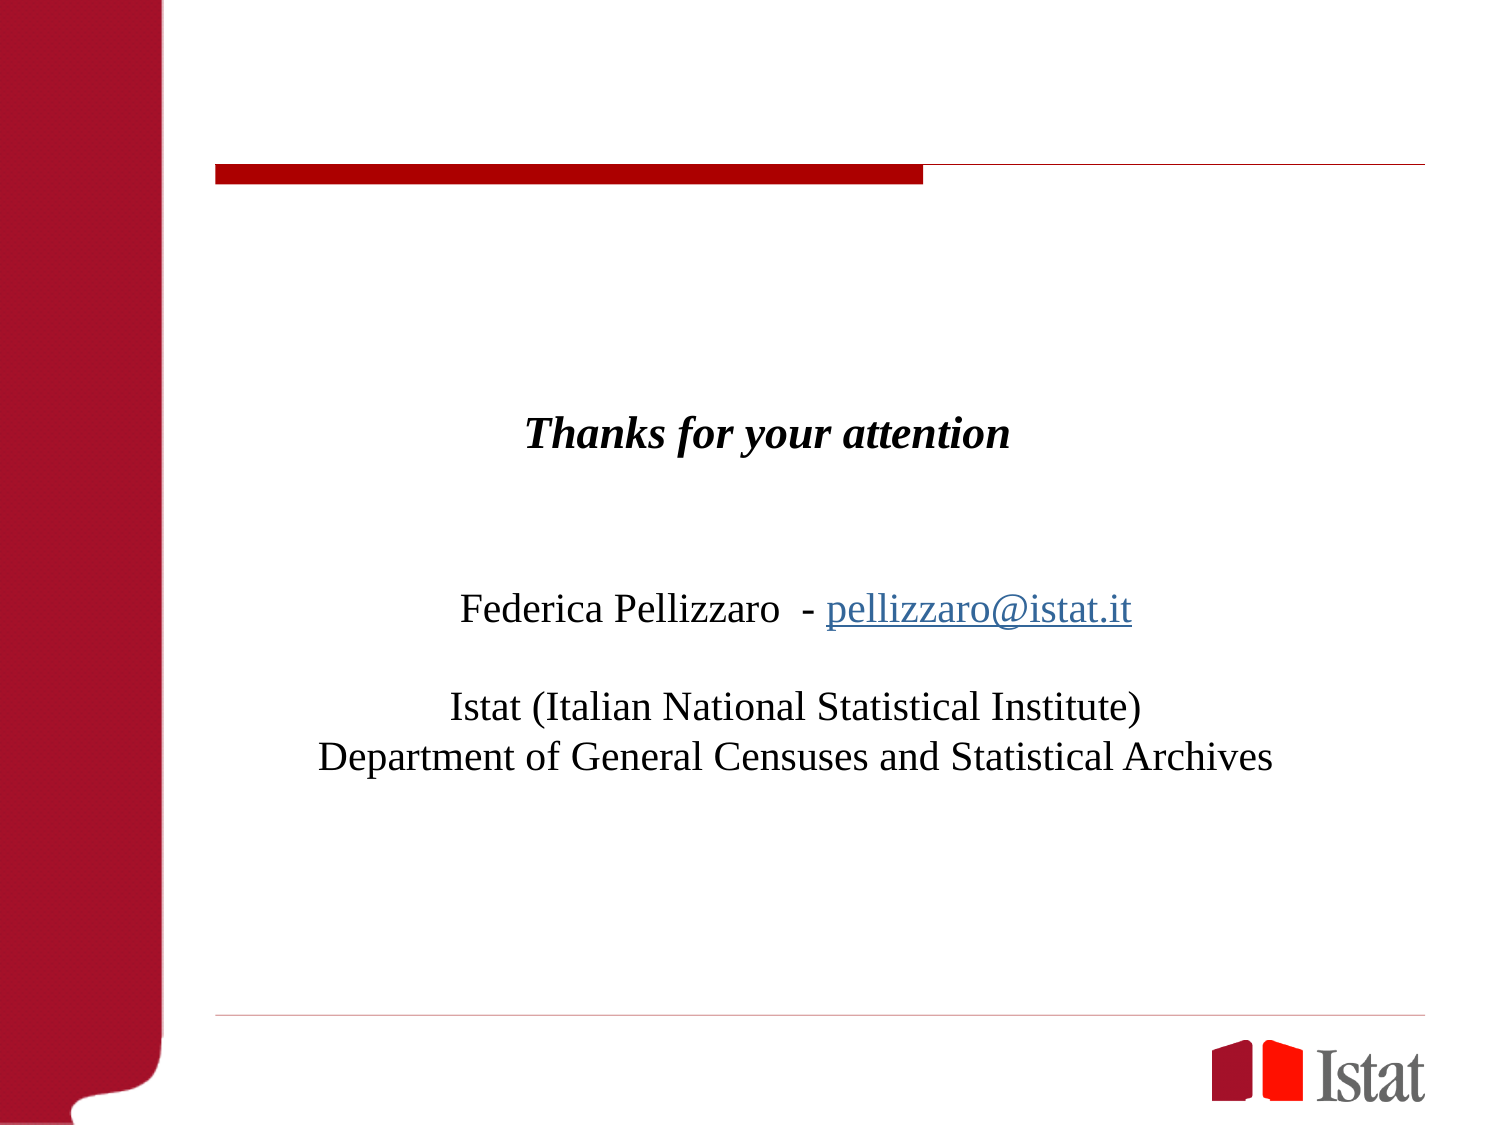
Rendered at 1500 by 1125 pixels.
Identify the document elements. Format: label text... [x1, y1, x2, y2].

text_box Thanks for your attention [508, 395, 1091, 466]
picture [1212, 1040, 1425, 1102]
picture [0, 0, 164, 1125]
list Federica Pellizzaro - pellizzaro@istat.it Istat (Italian National Statistical Institute) Department of General Censuses and Statistical Archives [210, 234, 1382, 991]
